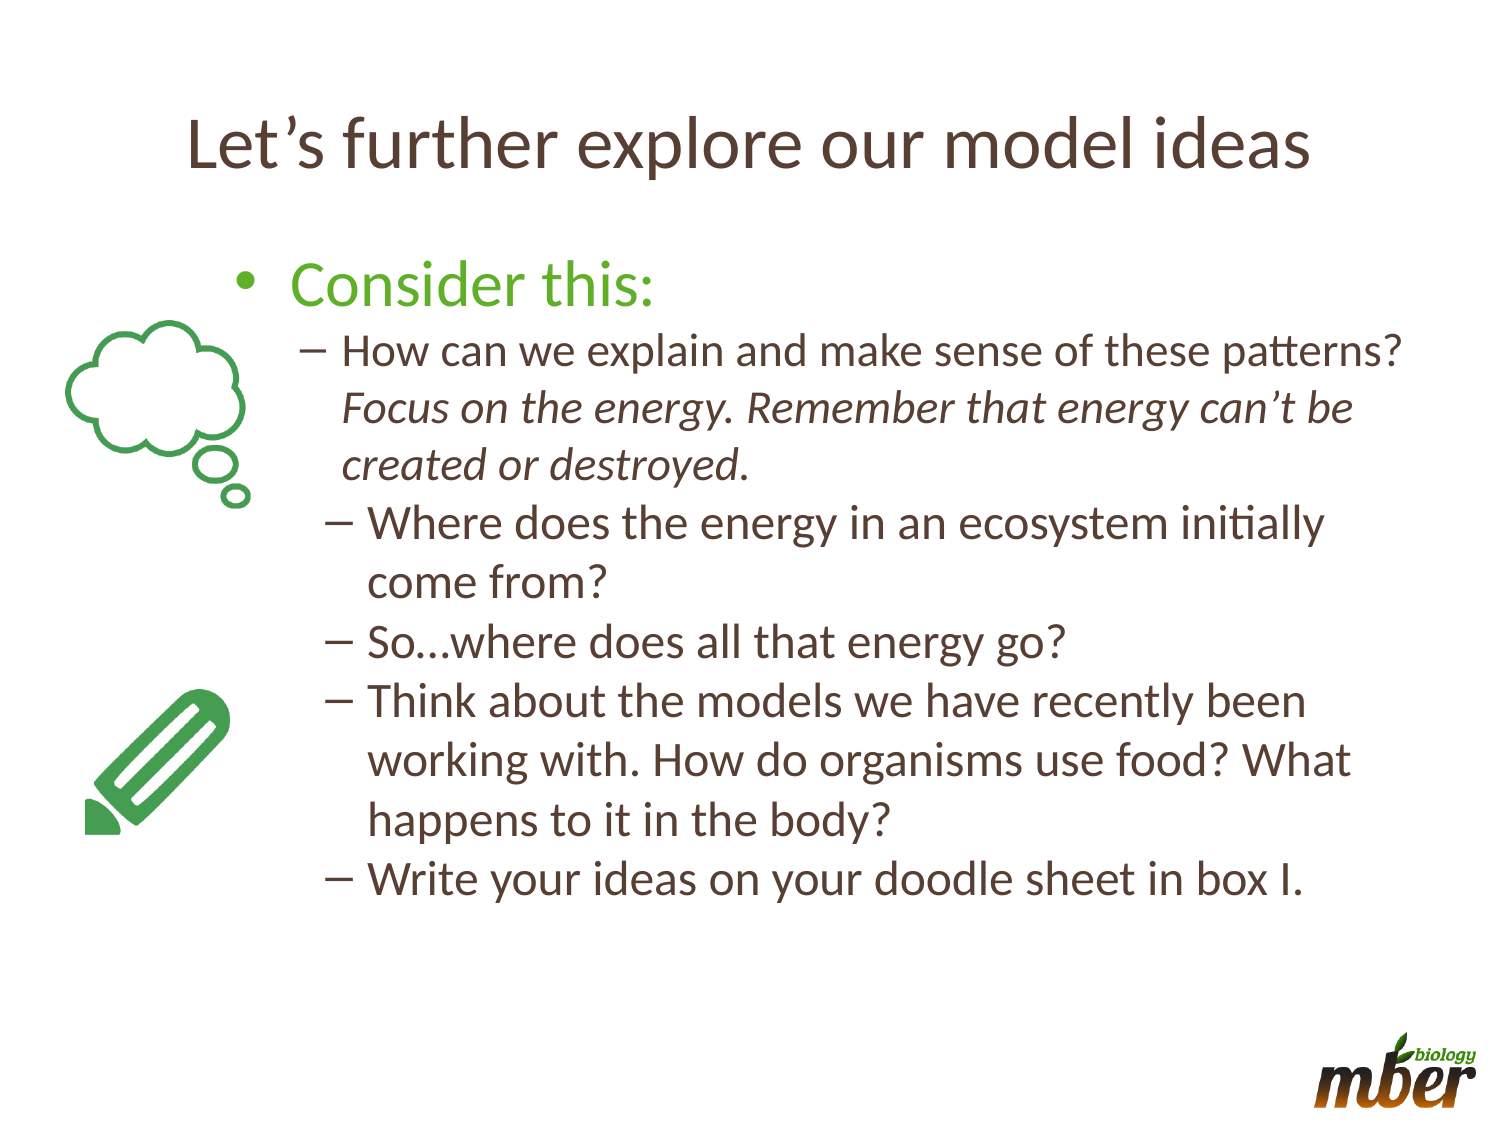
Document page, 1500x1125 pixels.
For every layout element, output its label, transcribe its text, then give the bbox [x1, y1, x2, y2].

picture [1314, 1032, 1476, 1109]
list Consider this: How can we explain and make sense of these patterns? Focus on the energy. Remember that energy can’t be created or destroyed. Where does the energy in an ecosystem initially come from? So…where does all that energy go? Think about the models we have recently been working with. How do organisms use food? What happens to it in the body? Write your ideas on your doodle sheet in box I. [219, 232, 1425, 921]
picture [85, 689, 230, 835]
picture [65, 320, 251, 509]
title Let’s further explore our model ideas [75, 45, 1425, 233]
